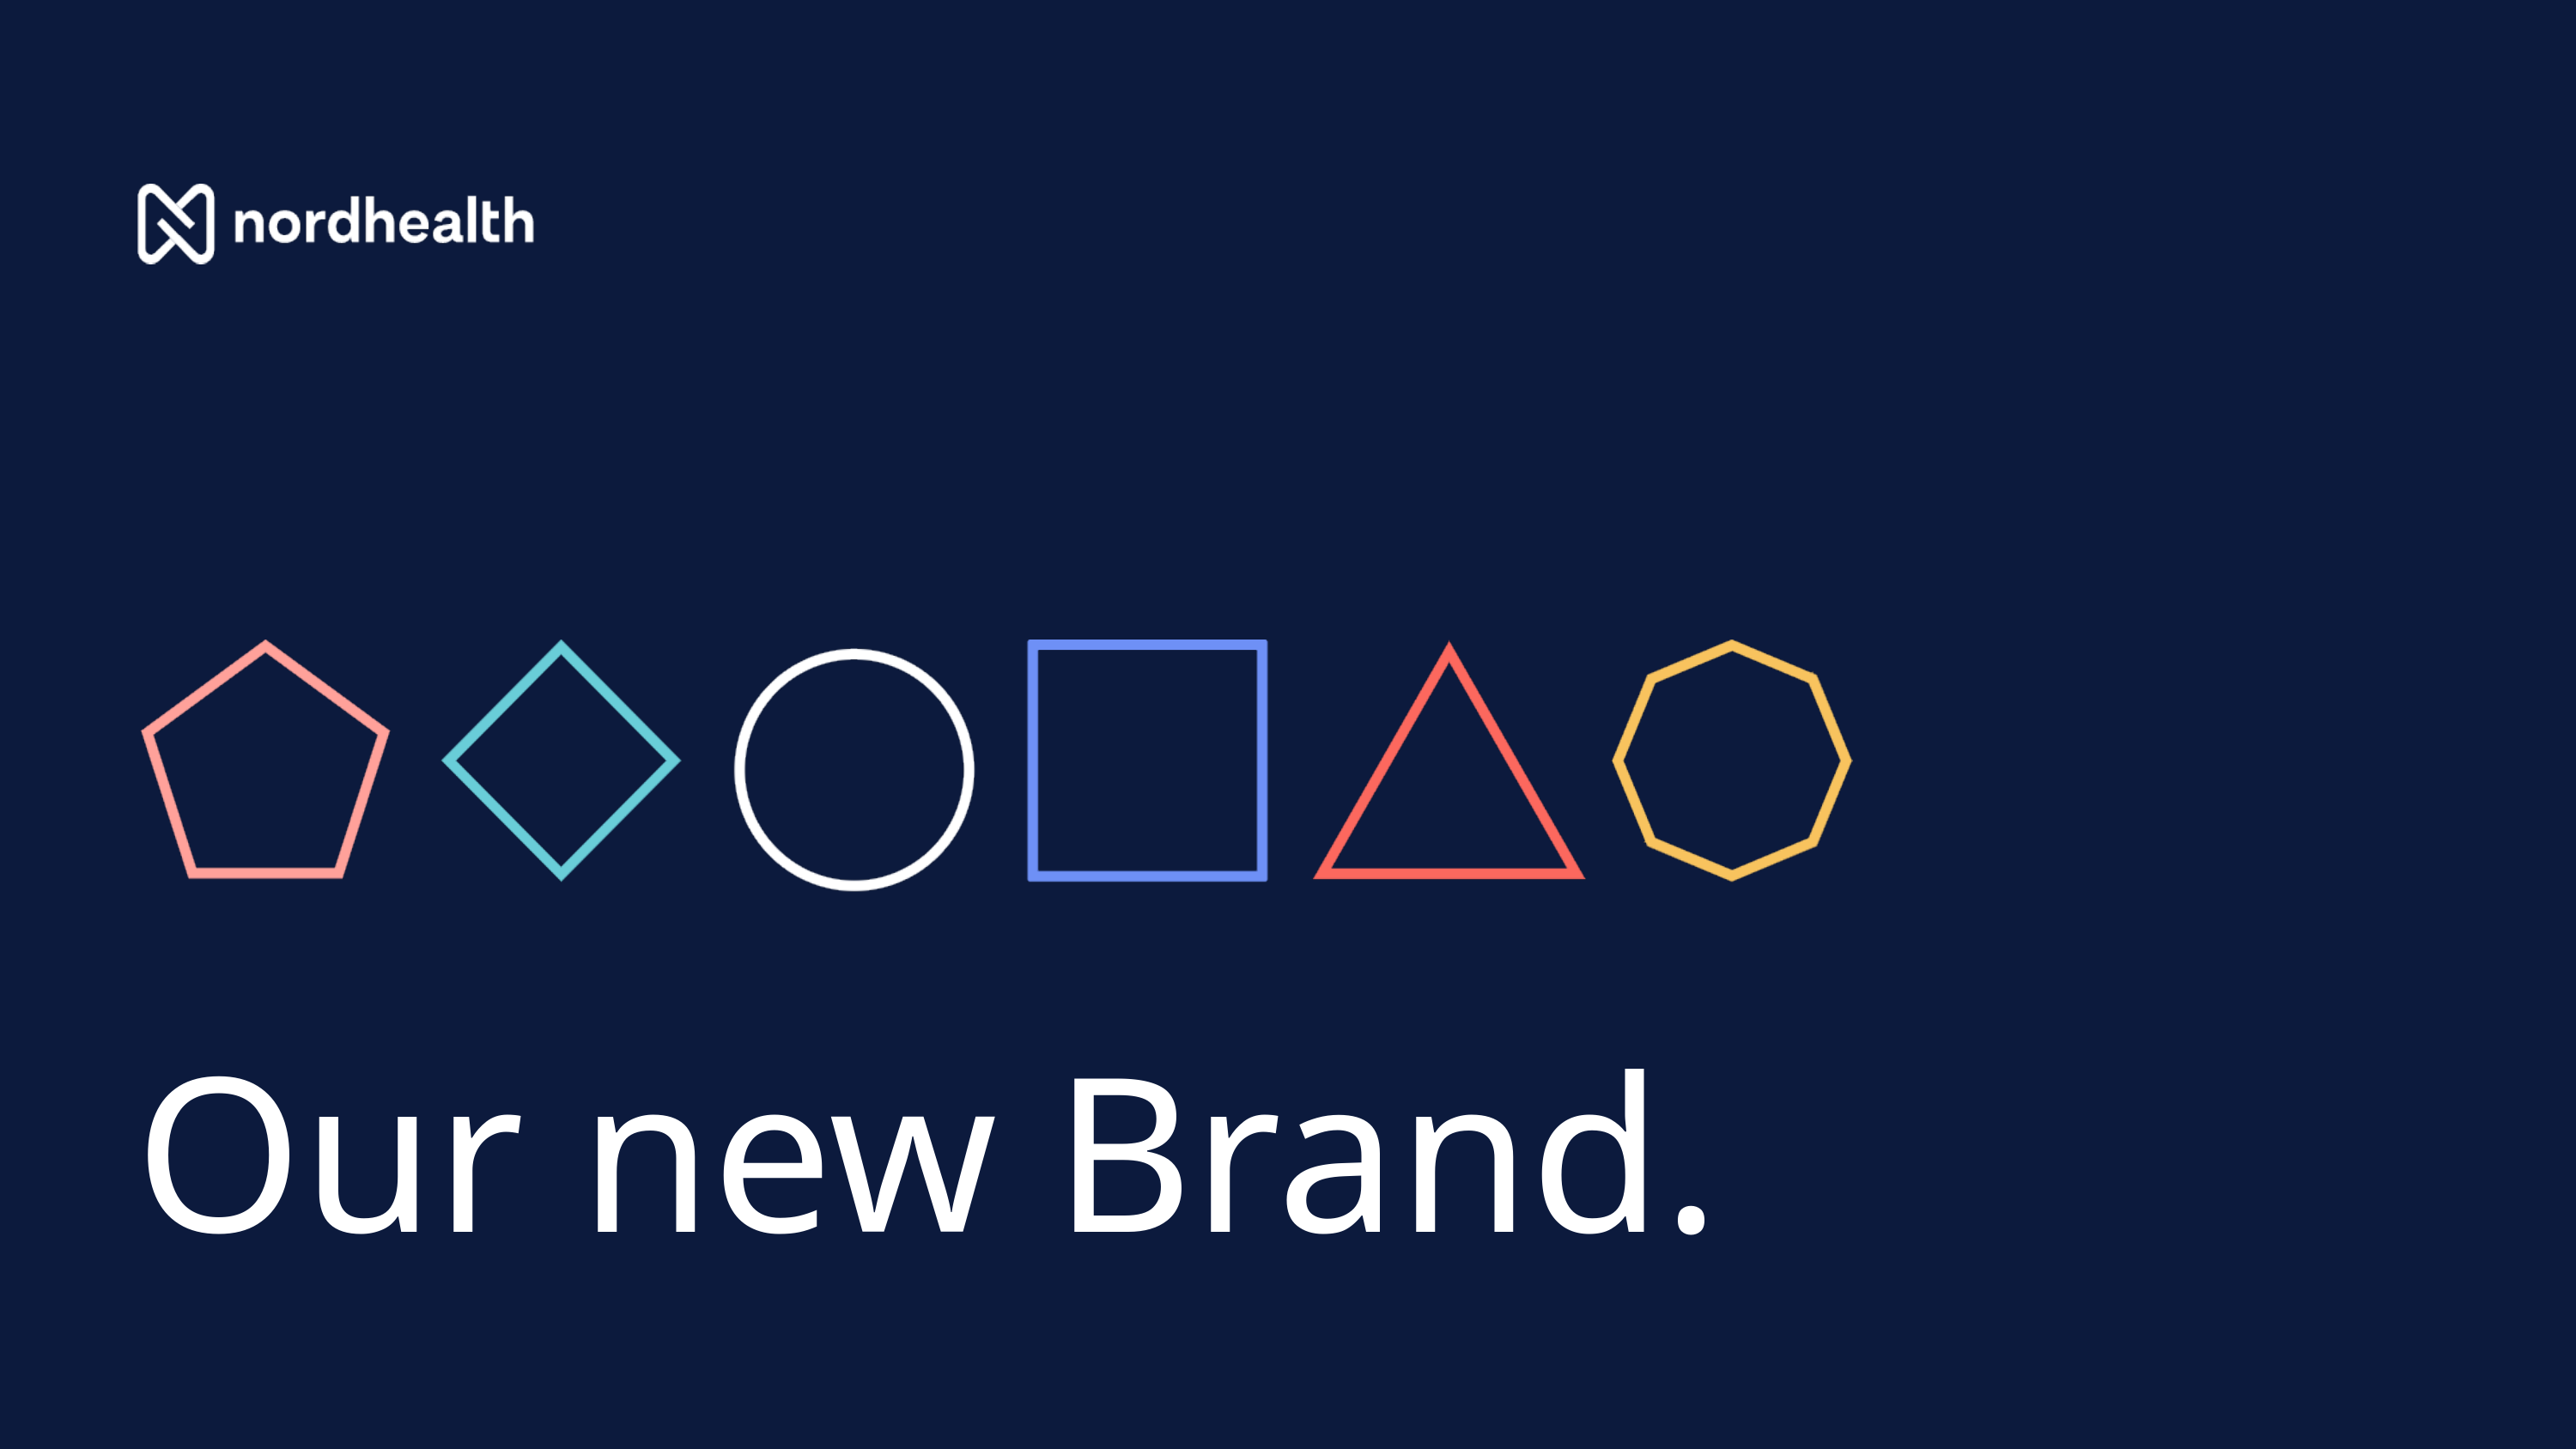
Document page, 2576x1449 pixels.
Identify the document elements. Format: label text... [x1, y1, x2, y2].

picture [135, 640, 1853, 960]
text_box Our new Brand. [135, 1019, 1914, 1276]
picture [137, 183, 538, 264]
